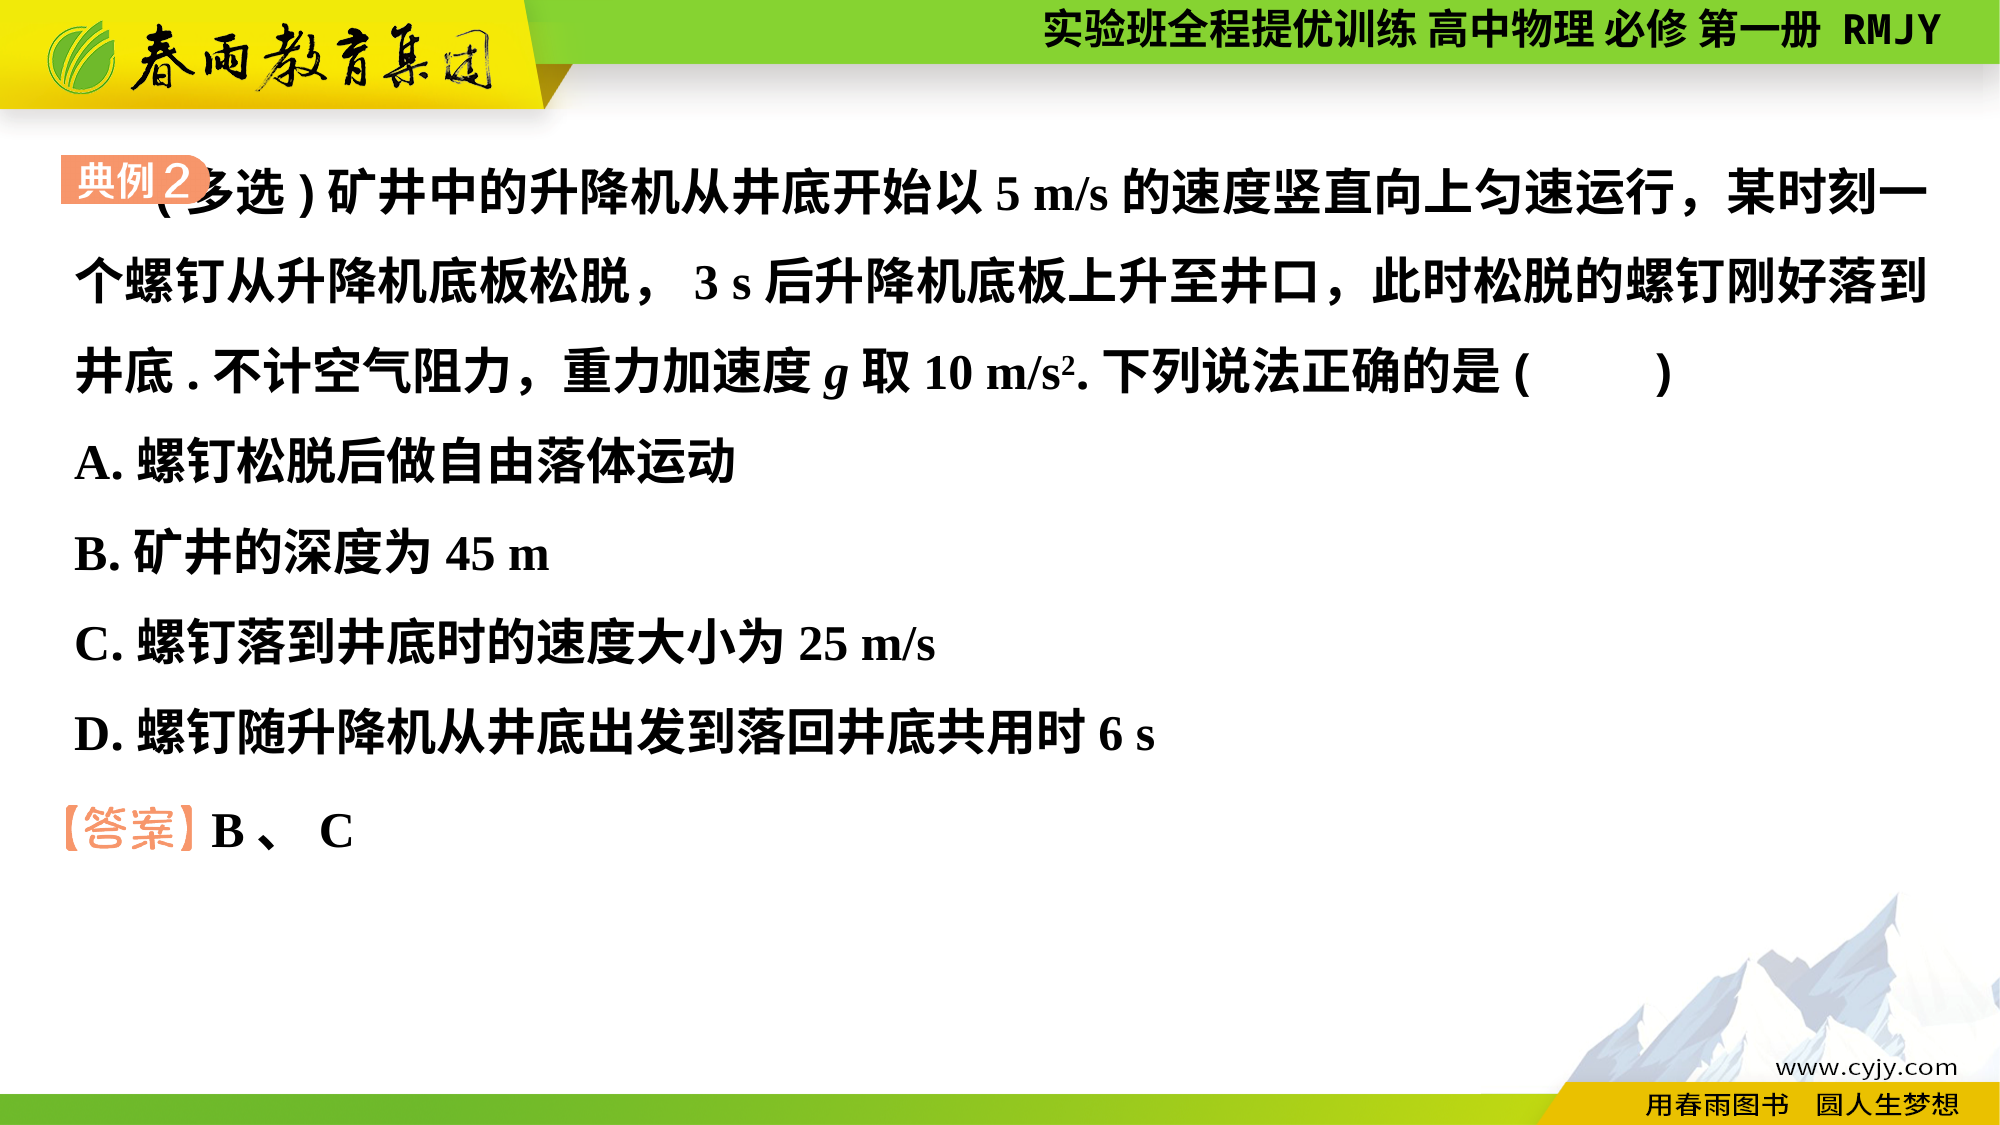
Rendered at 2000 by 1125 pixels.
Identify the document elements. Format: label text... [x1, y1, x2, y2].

picture [0, 0, 2000, 1125]
list (多选)矿井中的升降机从井底开始以5 m/s的速度竖直向上匀速运行，某时刻一个螺钉从升降机底板松脱，3 s后升降机底板上升至井口，此时松脱的螺钉刚好落到井底.不计空气阻力，重力加速度g取10 m/s2.下列说法正确的是( ) A.螺钉松脱后做自由落体运动 B.矿井的深度为45 m C.螺钉落到井底时的速度大小为25 m/s D.螺钉随升降机从井底出发到落回井底共用时6 s [59, 122, 1944, 774]
text_box B、C [196, 790, 370, 865]
